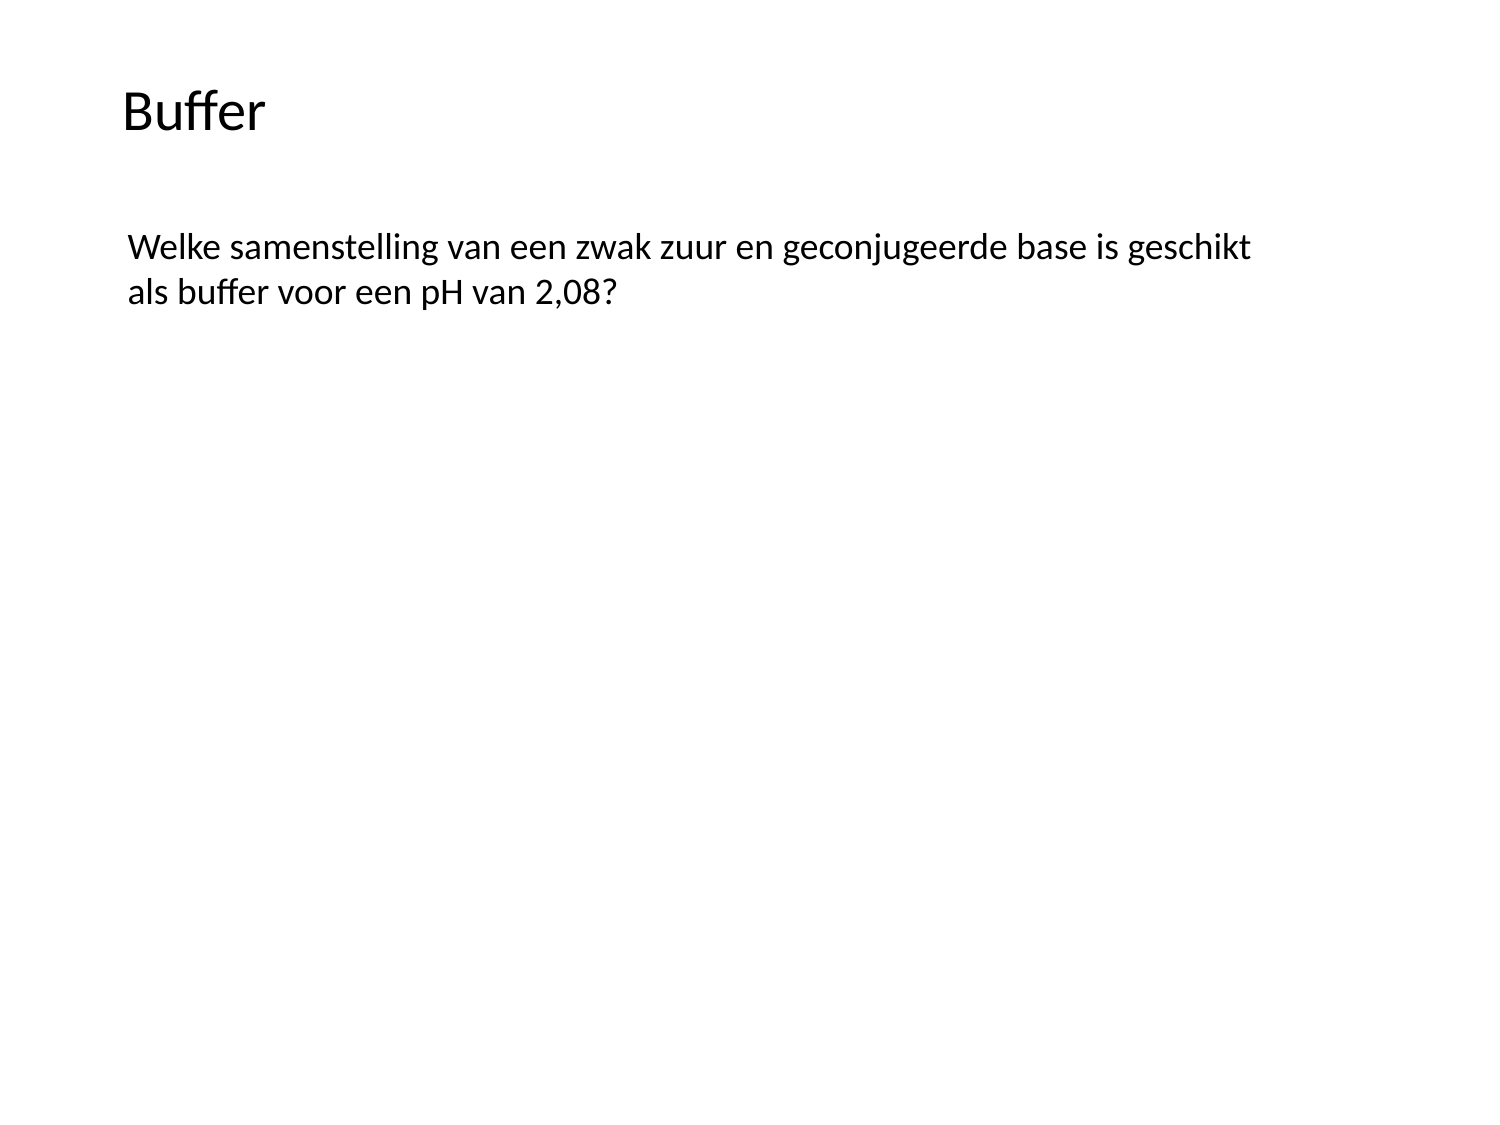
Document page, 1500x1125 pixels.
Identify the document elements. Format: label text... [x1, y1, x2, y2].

text_box Buffer [108, 64, 282, 150]
text_box Een buffer is bijvoorbeeld: Welke samenstelling van een zwak zuur en geconjugeerde base is geschikt als buffer voor een pH van 2,08? [112, 169, 1277, 455]
